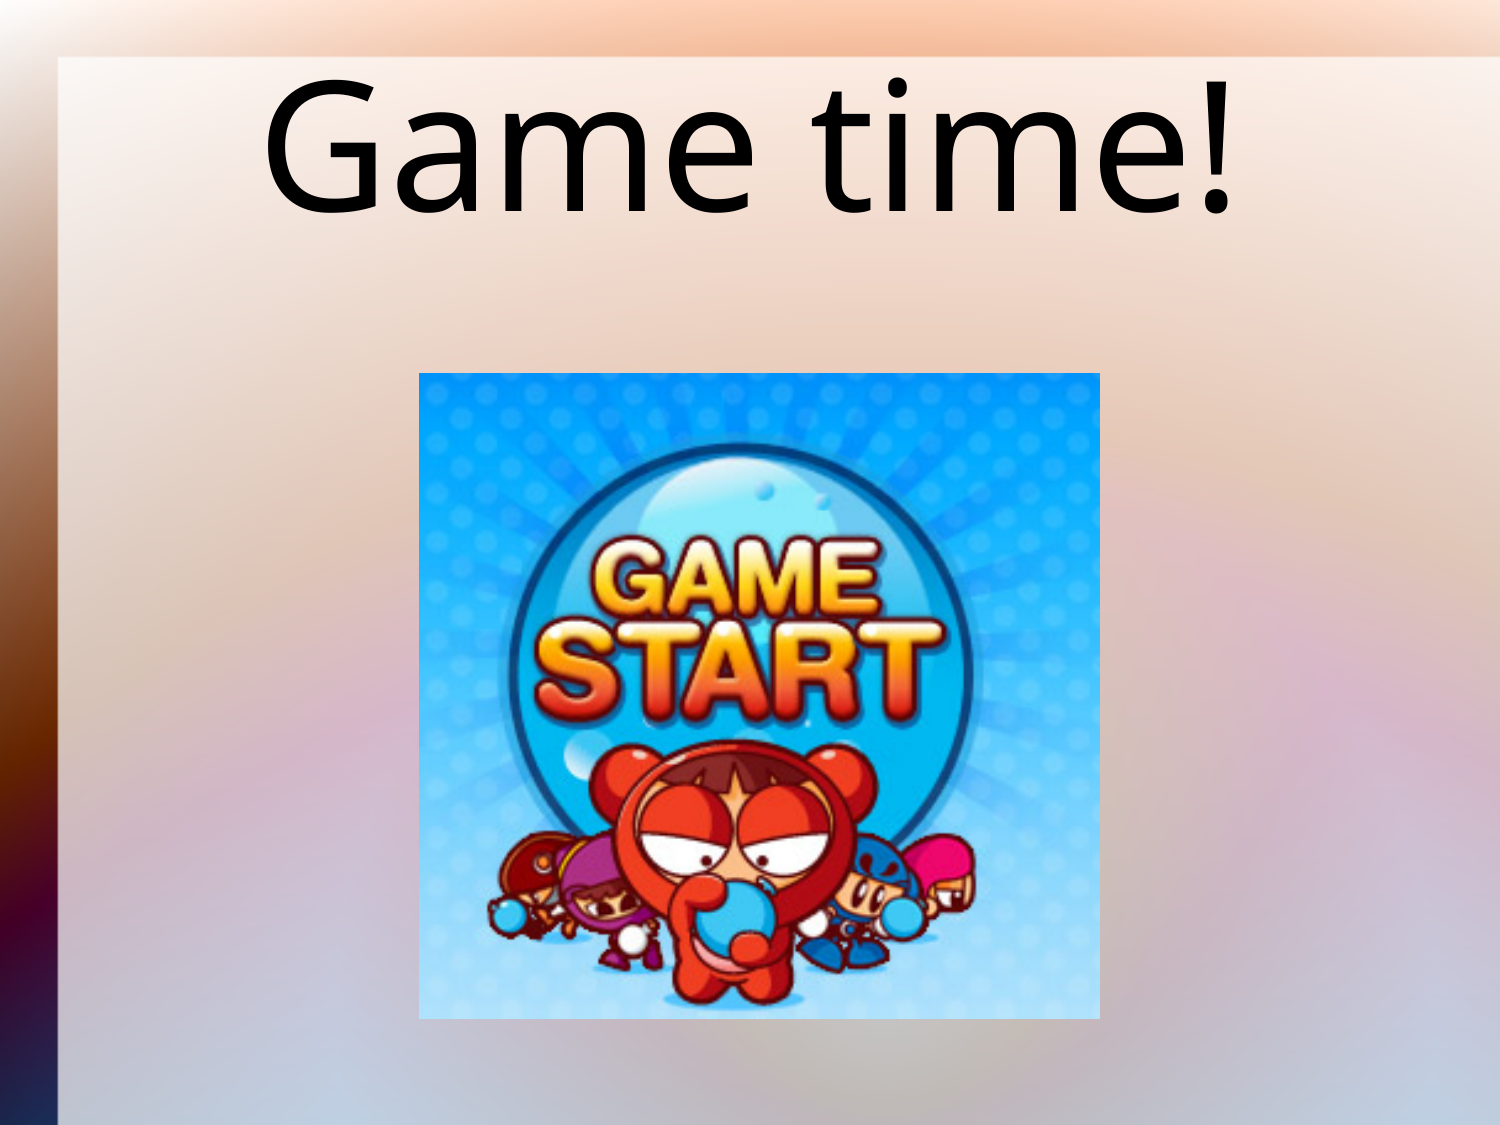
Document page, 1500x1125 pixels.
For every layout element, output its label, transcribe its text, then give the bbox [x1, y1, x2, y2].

text_box Game time! [74, 45, 1425, 233]
picture [0, 0, 1500, 1125]
